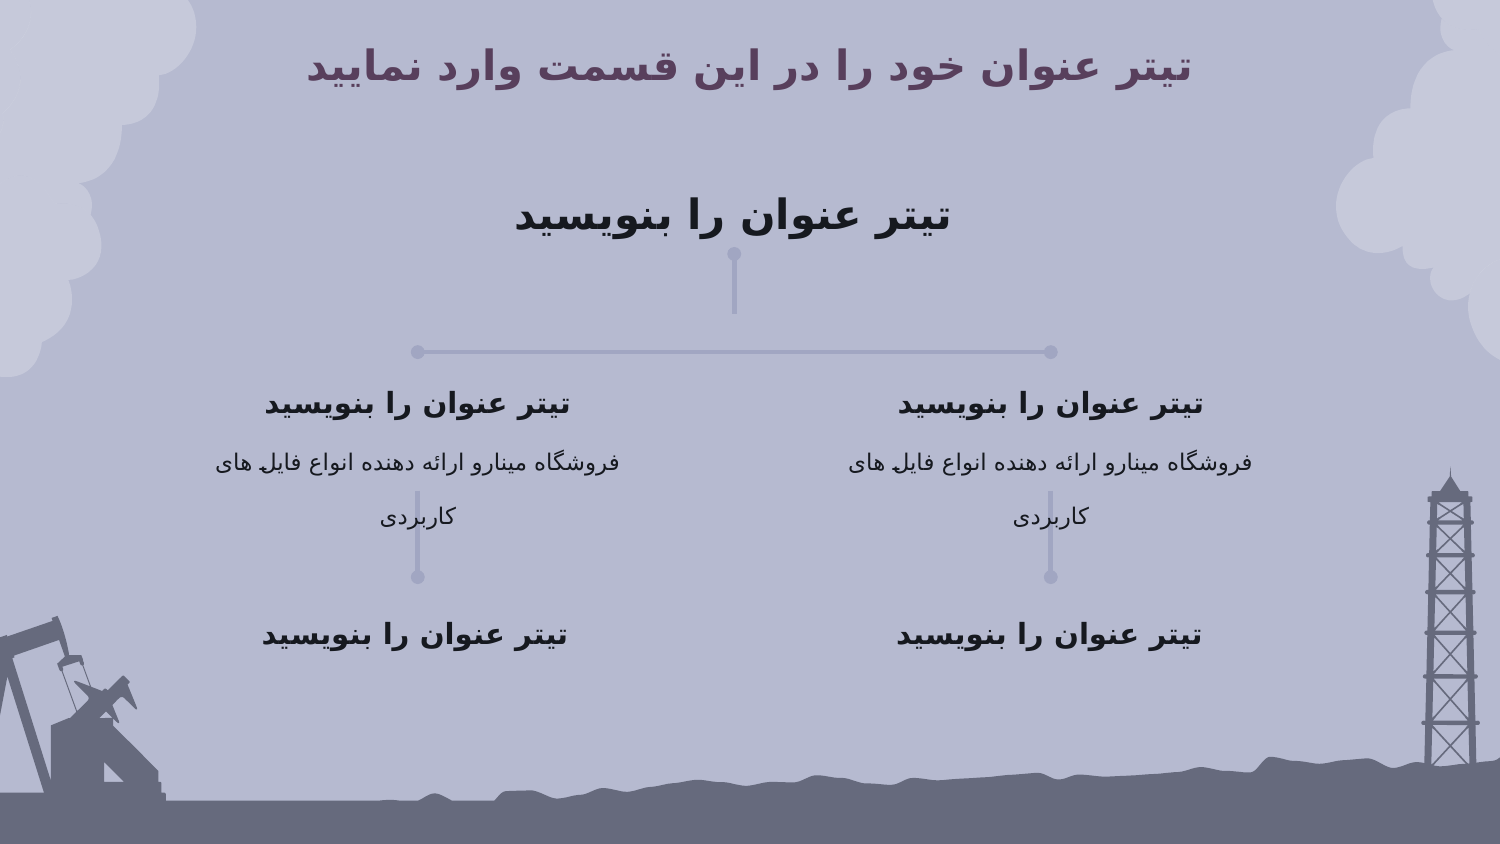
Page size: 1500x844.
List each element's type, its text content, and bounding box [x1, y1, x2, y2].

text_box تیتر عنوان را بنویسید [163, 572, 667, 658]
text_box تیتر عنوان را بنویسید فروشگاه مینارو ارائه دهنده انواع فایل های کاربردی [166, 342, 670, 537]
text_box تیتر عنوان را بنویسید [738, 180, 985, 246]
text_box تیتر عنوان خود را در این قسمت وارد نمایید [0, 6, 1500, 96]
text_box تیتر عنوان را بنویسید فروشگاه مینارو ارائه دهنده انواع فایل های کاربردی [799, 342, 1303, 537]
text_box تیتر عنوان را بنویسید [797, 572, 1302, 658]
text_box تیتر عنوان را بنویسید [481, 180, 729, 246]
